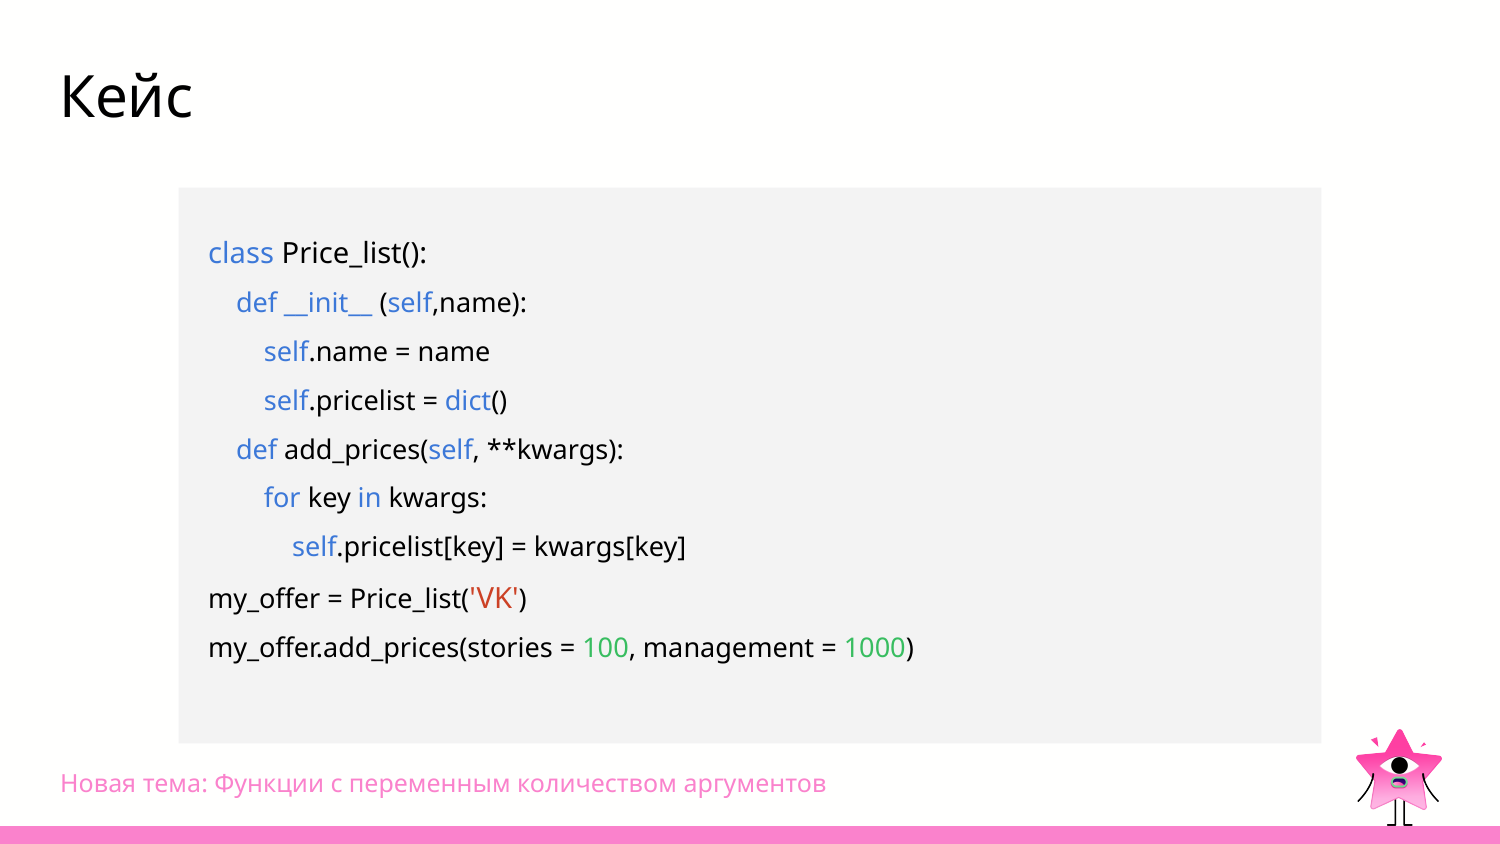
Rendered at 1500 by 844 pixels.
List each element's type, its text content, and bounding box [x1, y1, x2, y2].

text_box class Price_list(): def __init__ (self,name): self.name = name self.pricelist = dict() def add_prices(self, **kwargs): for key in kwargs: self.pricelist[key] = kwargs[key] my_offer = Price_list('VK') my_offer.add_prices(stories = 100, management = 1000) [178, 187, 1322, 744]
title Кейс [59, 59, 1441, 150]
subtitle Новая тема: Функции с переменным количеством аргументов [60, 767, 1233, 813]
picture [1356, 729, 1442, 826]
